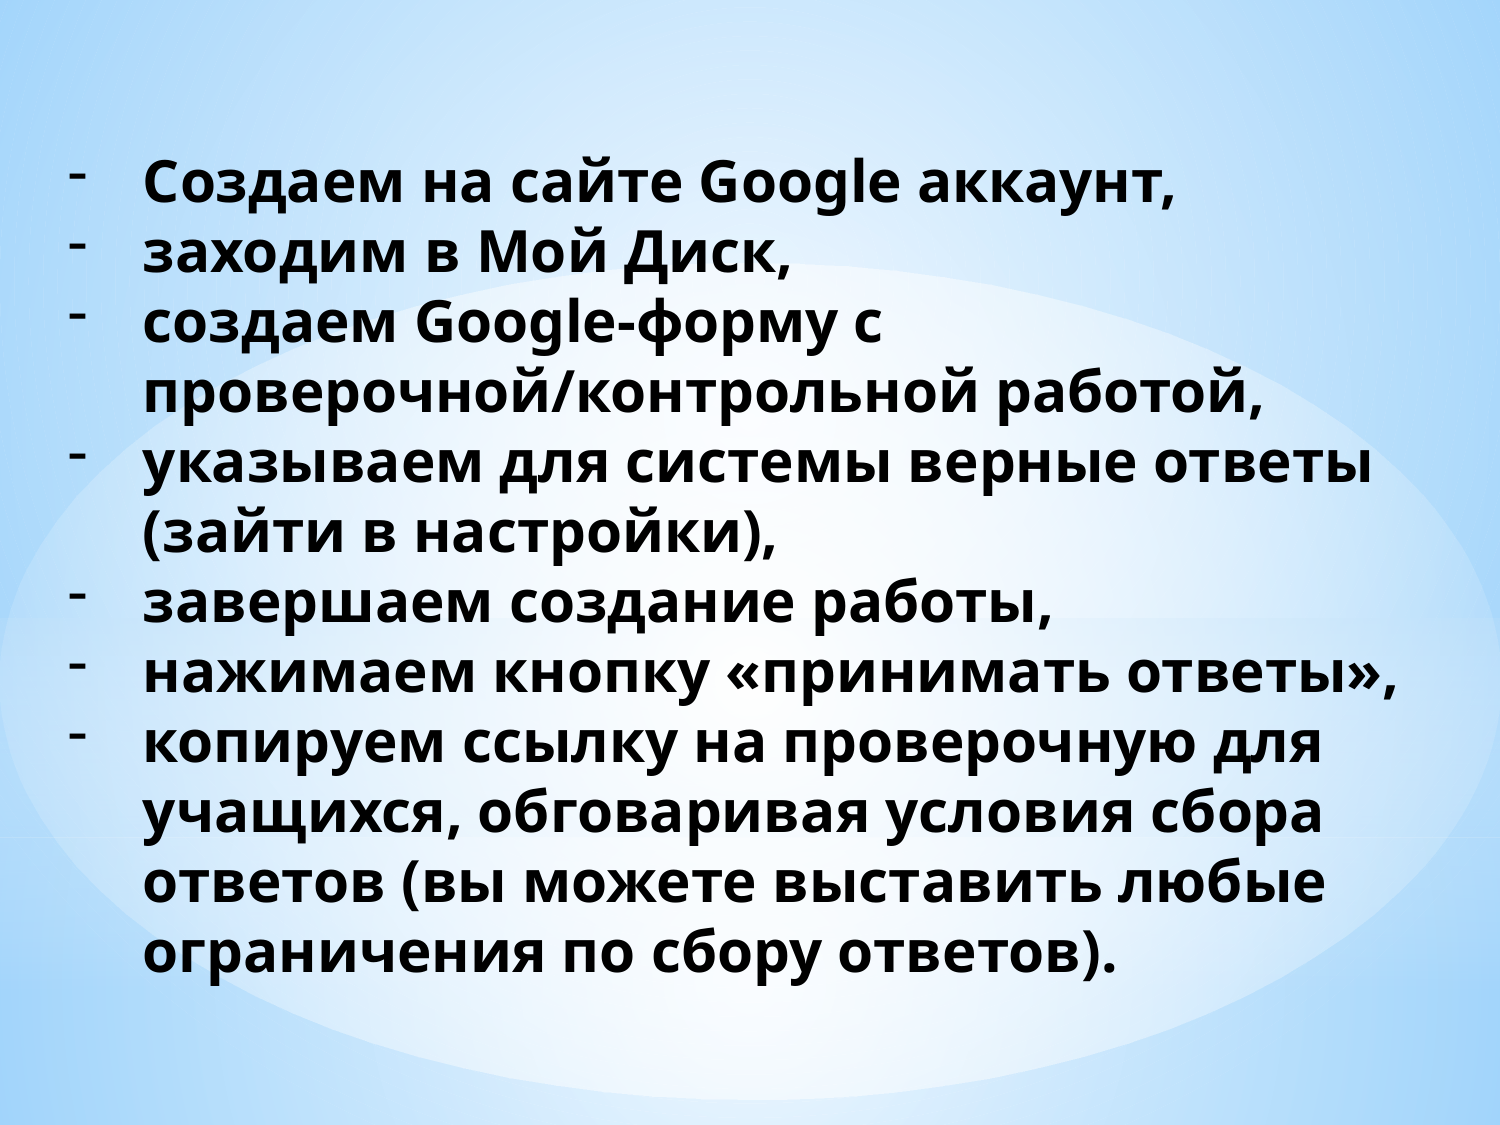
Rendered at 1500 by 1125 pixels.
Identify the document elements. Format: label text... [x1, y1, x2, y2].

text_box Создаем на сайте Google аккаунт, заходим в Мой Диск, создаем Google-форму с проверочной/контрольной работой, указываем для системы верные ответы (зайти в настройки), завершаем создание работы, нажимаем кнопку «принимать ответы», копируем ссылку на проверочную для учащихся, обговаривая условия сбора ответов (вы можете выставить любые ограничения по сбору ответов). [53, 137, 1471, 1052]
